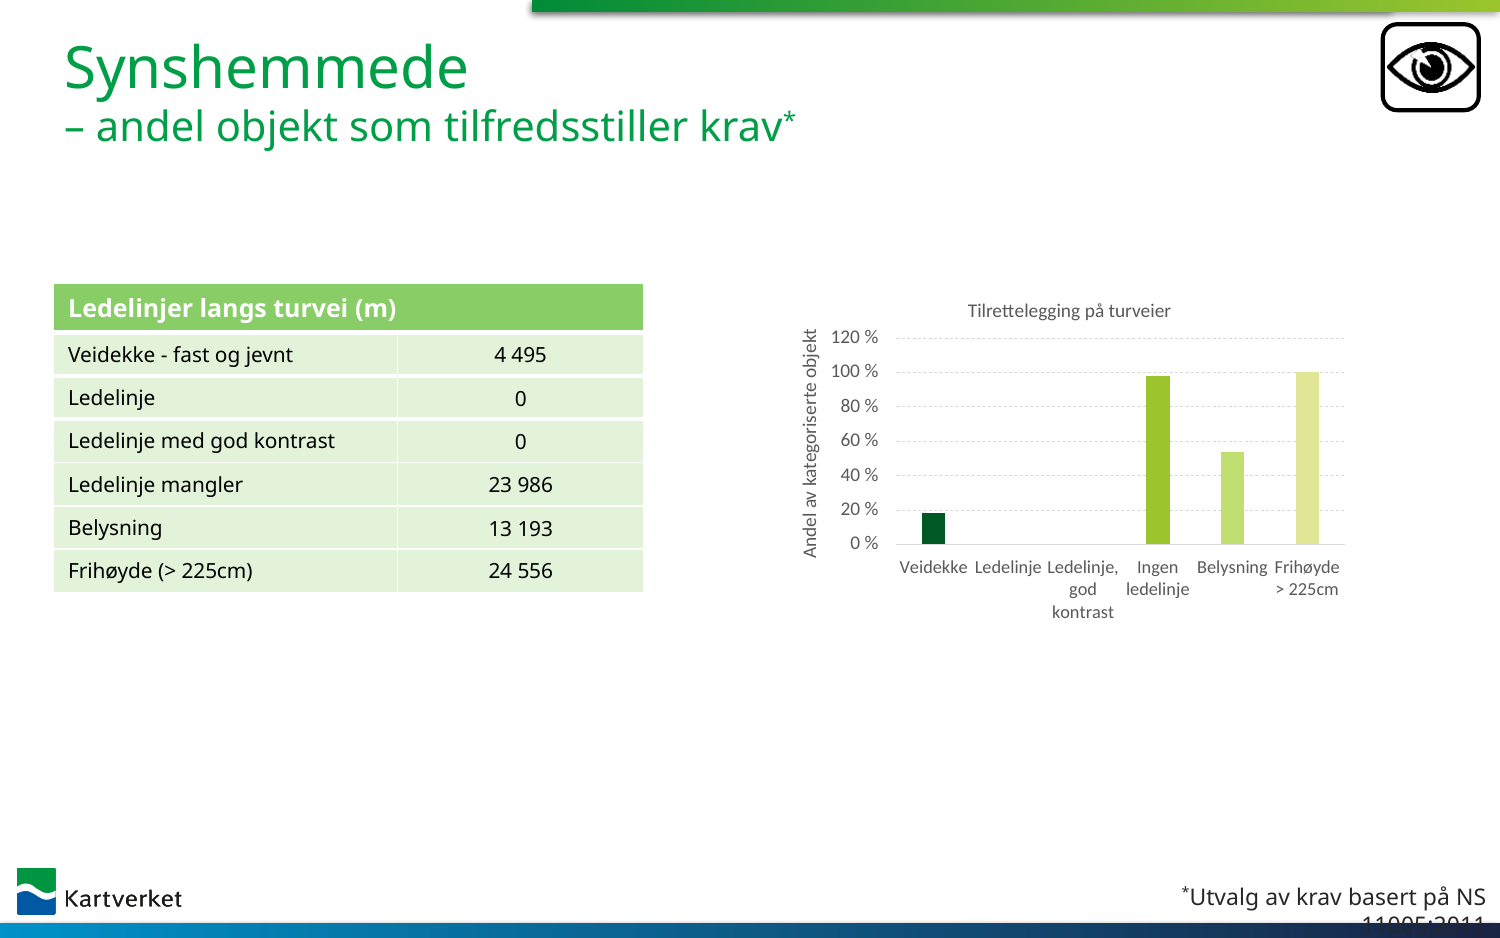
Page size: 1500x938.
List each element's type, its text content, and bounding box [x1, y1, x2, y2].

table_header Ledelinjer langs turvei (m) [54, 284, 643, 330]
text_box *Utvalg av krav basert på NS 11005:2011 [1068, 873, 1500, 938]
table_cell 13 193 [398, 507, 643, 548]
table_cell 0 [398, 421, 643, 462]
table_cell 24 556 [398, 550, 643, 592]
picture [791, 291, 1348, 630]
table_cell Ledelinje med god kontrast [54, 421, 397, 462]
table_cell 23 986 [398, 463, 643, 505]
table_cell Ledelinje mangler [54, 463, 397, 505]
table_cell 4 495 [398, 335, 643, 374]
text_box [1382, 24, 1480, 111]
text_box Synshemmede – andel objekt som tilfredsstiller krav* [49, 24, 1431, 158]
table_cell Veidekke - fast og jevnt [54, 335, 397, 374]
table_cell 0 [398, 378, 643, 417]
table_cell Belysning [54, 507, 397, 548]
table_cell Ledelinje [54, 378, 397, 417]
table_cell Frihøyde (> 225cm) [54, 550, 397, 592]
